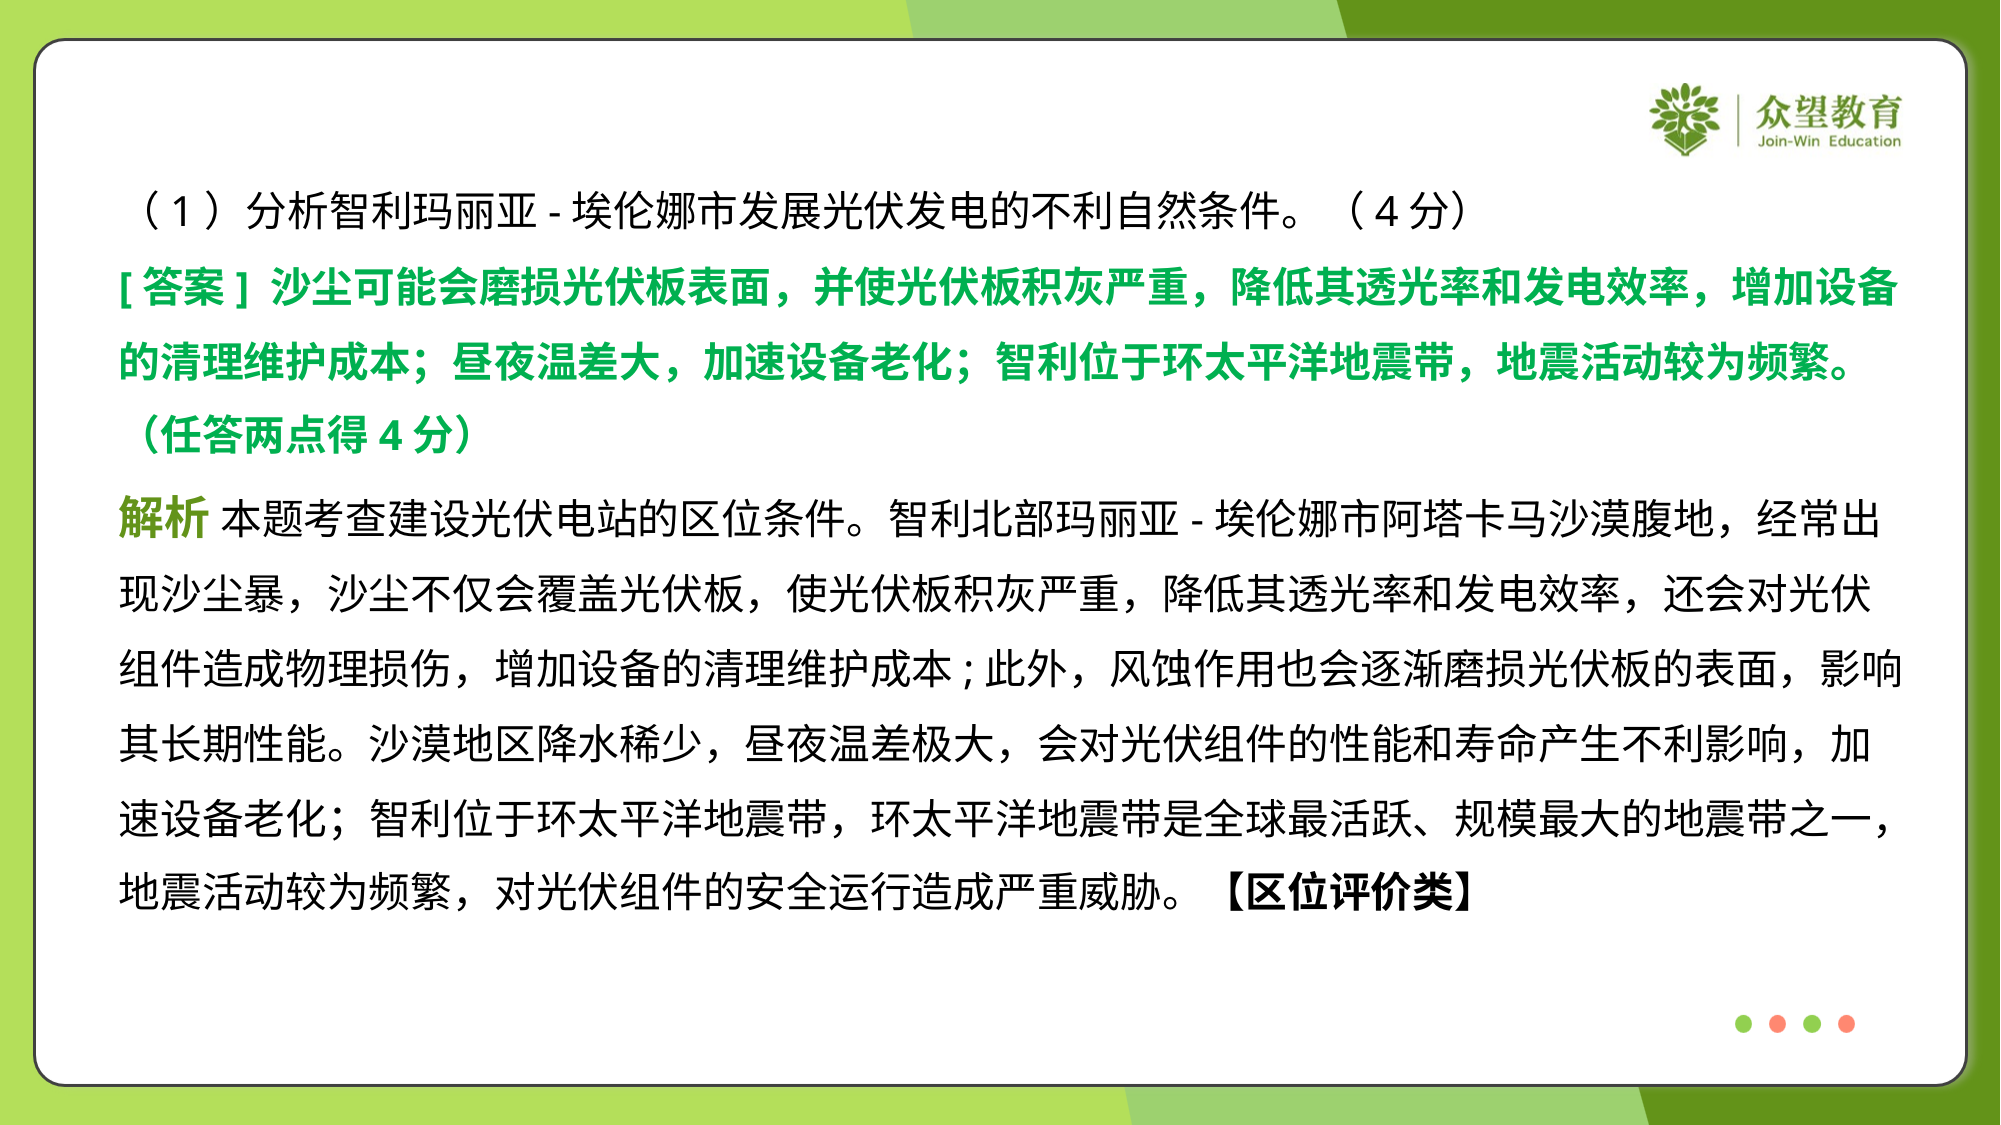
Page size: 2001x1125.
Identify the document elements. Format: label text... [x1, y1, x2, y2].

text_box 解析 本题考查建设光伏电站的区位条件。智利北部玛丽亚-埃伦娜市阿塔卡马沙漠腹地，经常出 现沙尘暴，沙尘不仅会覆盖光伏板，使光伏板积灰严重，降低其透光率和发电效率，还会对光伏 组件造成物理损伤，增加设备的清理维护成本;此外，风蚀作用也会逐渐磨损光伏板的表面，影响 其长期性能。沙漠地区降水稀少，昼夜温差极大，会对光伏组件的性能和寿命产生不利影响，加 速设备老化；智利位于环太平洋地震带，环太平洋地震带是全球最活跃、规模最大的地震带之一， 地震活动较为频繁，对光伏组件的安全运行造成严重威胁。【区位评价类】 [118, 466, 1883, 909]
text_box （1）分析智利玛丽亚-埃伦娜市发展光伏发电的不利自然条件。（4分） [118, 159, 1883, 227]
text_box [答案] 沙尘可能会磨损光伏板表面，并使光伏板积灰严重，降低其透光率和发电效率，增加设备 的清理维护成本；昼夜温差大，加速设备老化；智利位于环太平洋地震带，地震活动较为频繁。 （任答两点得4分） [118, 235, 1883, 451]
picture [0, 0, 2000, 1125]
